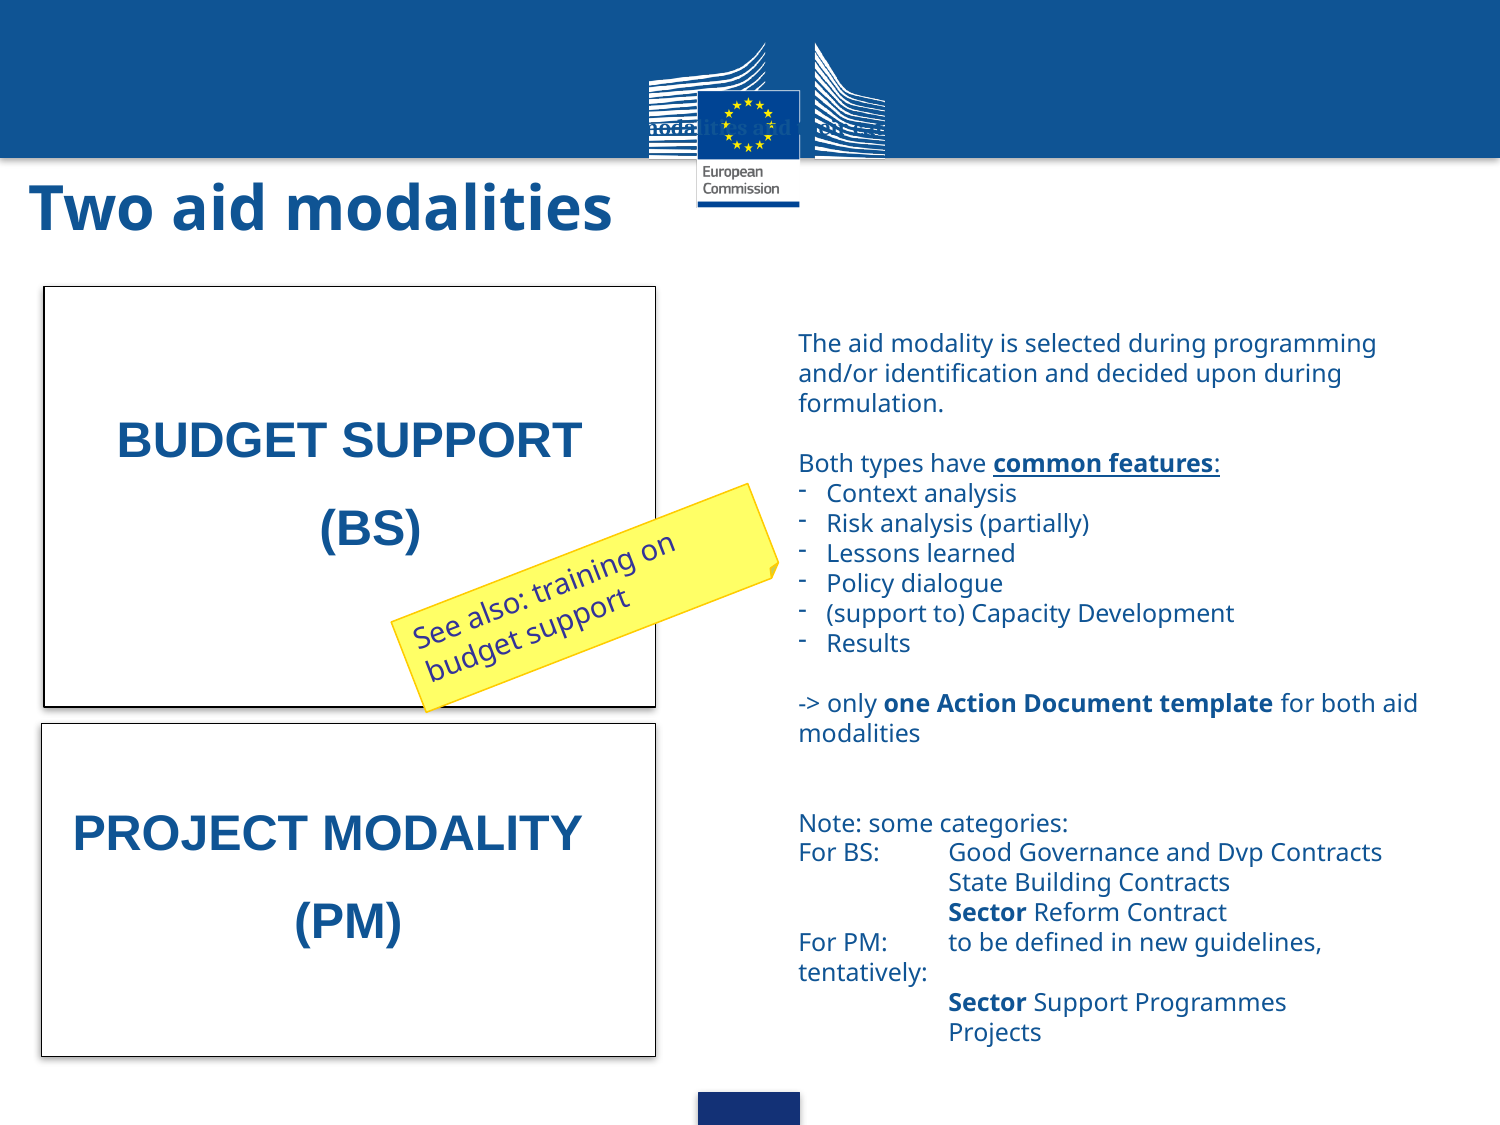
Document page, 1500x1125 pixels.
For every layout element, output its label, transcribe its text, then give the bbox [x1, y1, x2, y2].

text_box See also: training on budget support [391, 483, 779, 713]
text_box Budget Support (BS) [43, 286, 656, 707]
text_box Two aid modalities [13, 160, 1443, 251]
text_box [0, 0, 1500, 75]
picture [649, 148, 885, 160]
text_box The aid modality is selected during programming and/or identification and decided upon during formulation. Both types have common features: Context analysis Risk analysis (partially) Lessons learned Policy dialogue (support to) Capacity Development Results -> only one Action Document template for both aid modalities Note: some categories: For BS: Good Governance and Dvp Contracts State Building Contracts Sector Reform Contract For PM: to be defined in new guidelines, tentatively: Sector Support Programmes Projects [783, 290, 1471, 1054]
text_box Box 7: aid modalities and their categories [520, 77, 979, 148]
text_box PROJECT MODALITY (PM) [41, 723, 656, 1057]
